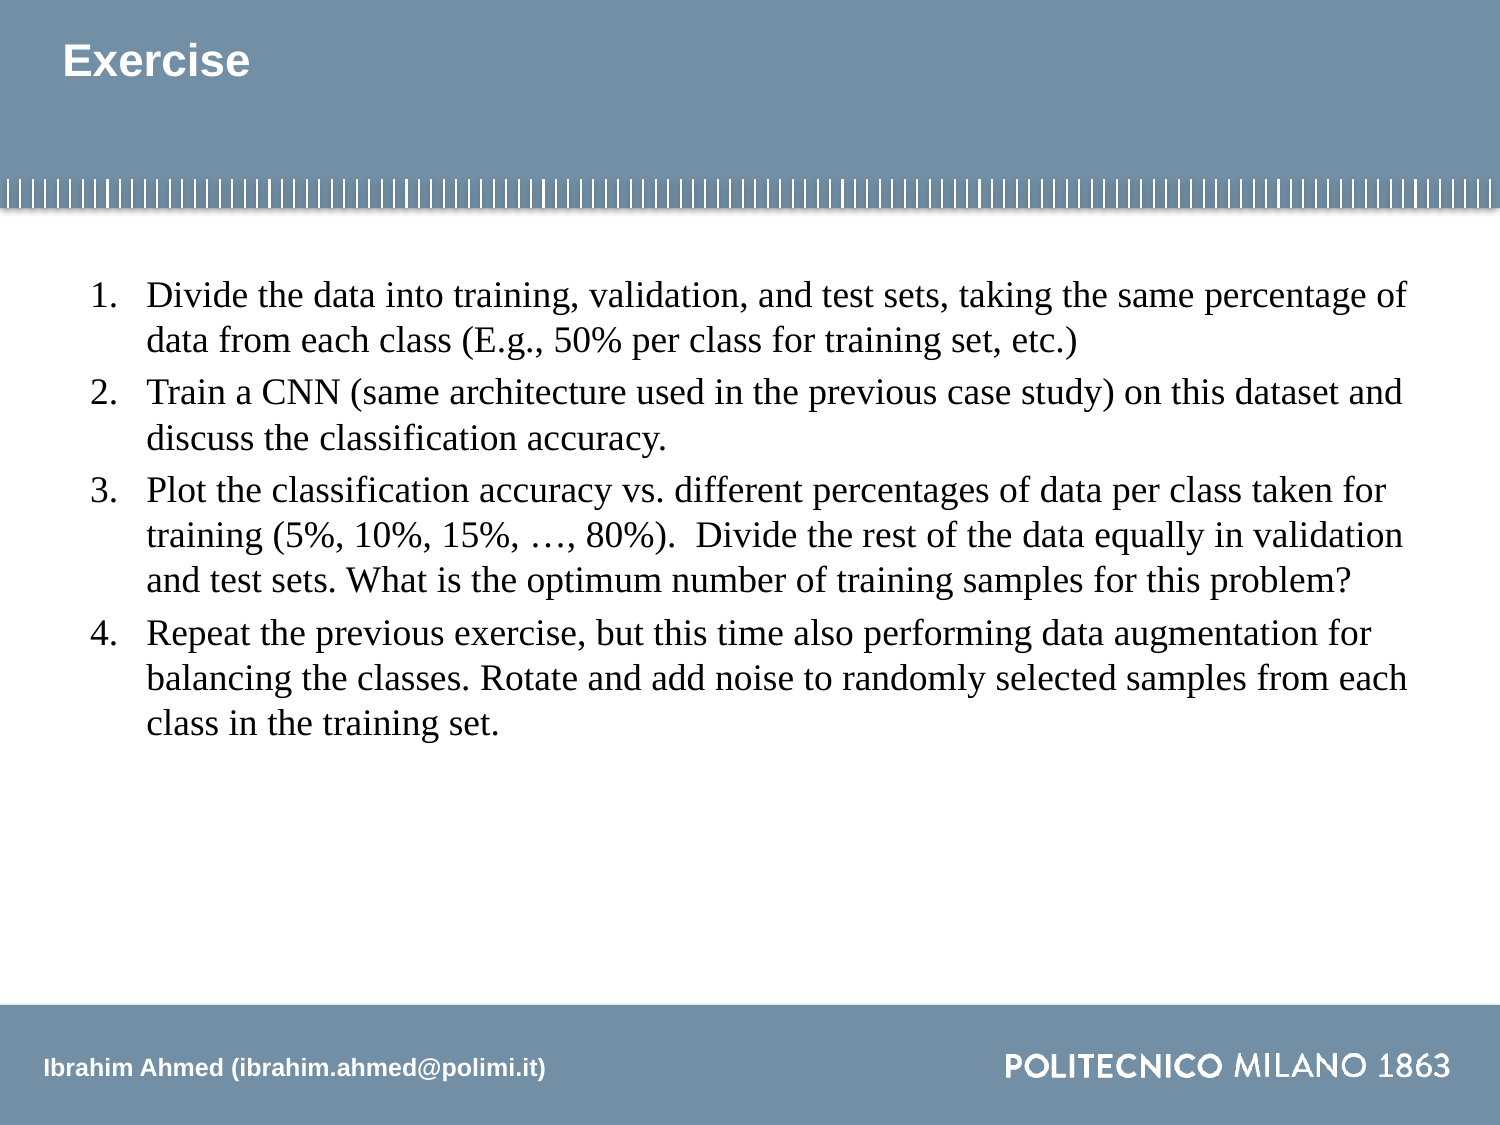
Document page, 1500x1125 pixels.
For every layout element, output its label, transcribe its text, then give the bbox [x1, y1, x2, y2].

list Divide the data into training, validation, and test sets, taking the same percentage of data from each class (E.g., 50% per class for training set, etc.) Train a CNN (same architecture used in the previous case study) on this dataset and discuss the classification accuracy. Plot the classification accuracy vs. different percentages of data per class taken for training (5%, 10%, 15%, …, 80%). Divide the rest of the data equally in validation and test sets. What is the optimum number of training samples for this problem? Repeat the previous exercise, but this time also performing data augmentation for balancing the classes. Rotate and add noise to randomly selected samples from each class in the training set. [75, 262, 1441, 1005]
title Exercise [47, 22, 1455, 161]
picture [999, 1041, 1456, 1089]
